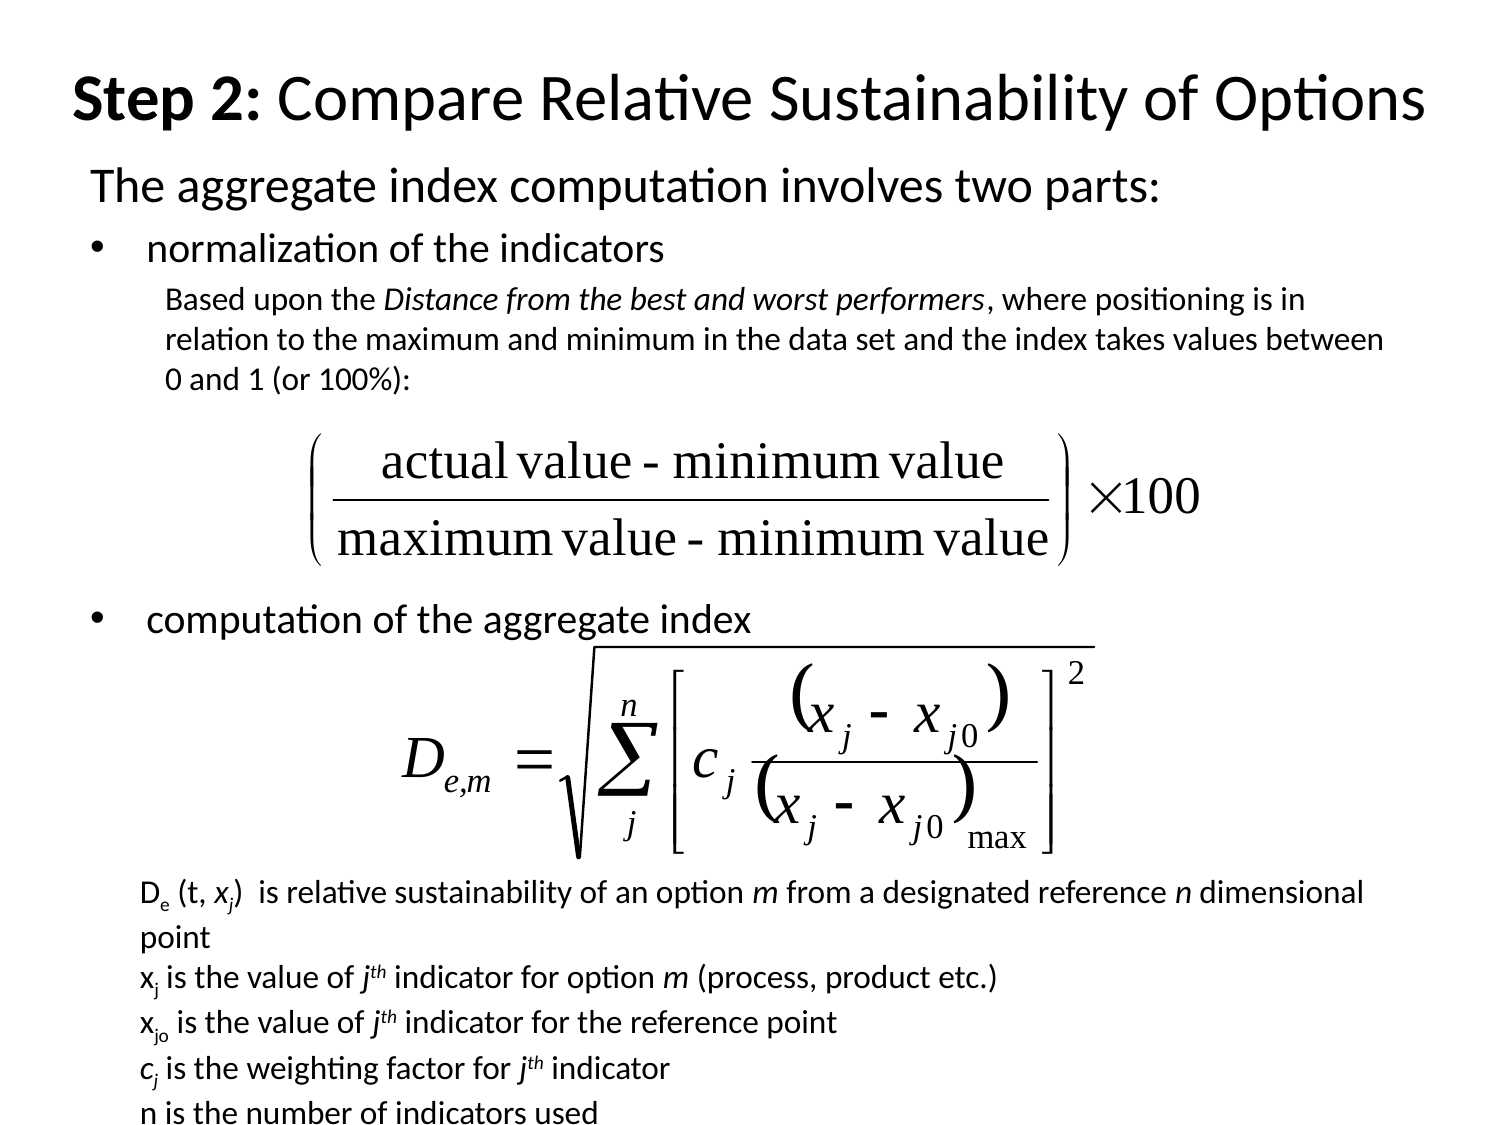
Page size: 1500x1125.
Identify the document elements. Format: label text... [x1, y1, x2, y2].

list The aggregate index computation involves two parts: normalization of the indicators Based upon the Distance from the best and worst performers, where positioning is in relation to the maximum and minimum in the data set and the index takes values between 0 and 1 (or 100%): computation of the aggregate index [75, 145, 1425, 888]
text_box De (t, xj) is relative sustainability of an option m from a designated reference n dimensional point xj is the value of jth indicator for option m (process, product etc.) xjo is the value of jth indicator for the reference point cj is the weighting factor for jth indicator n is the number of indicators used [125, 862, 1438, 1125]
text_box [391, 632, 1108, 872]
title Step 2: Compare Relative Sustainability of Options [0, 0, 1500, 188]
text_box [299, 424, 1210, 576]
